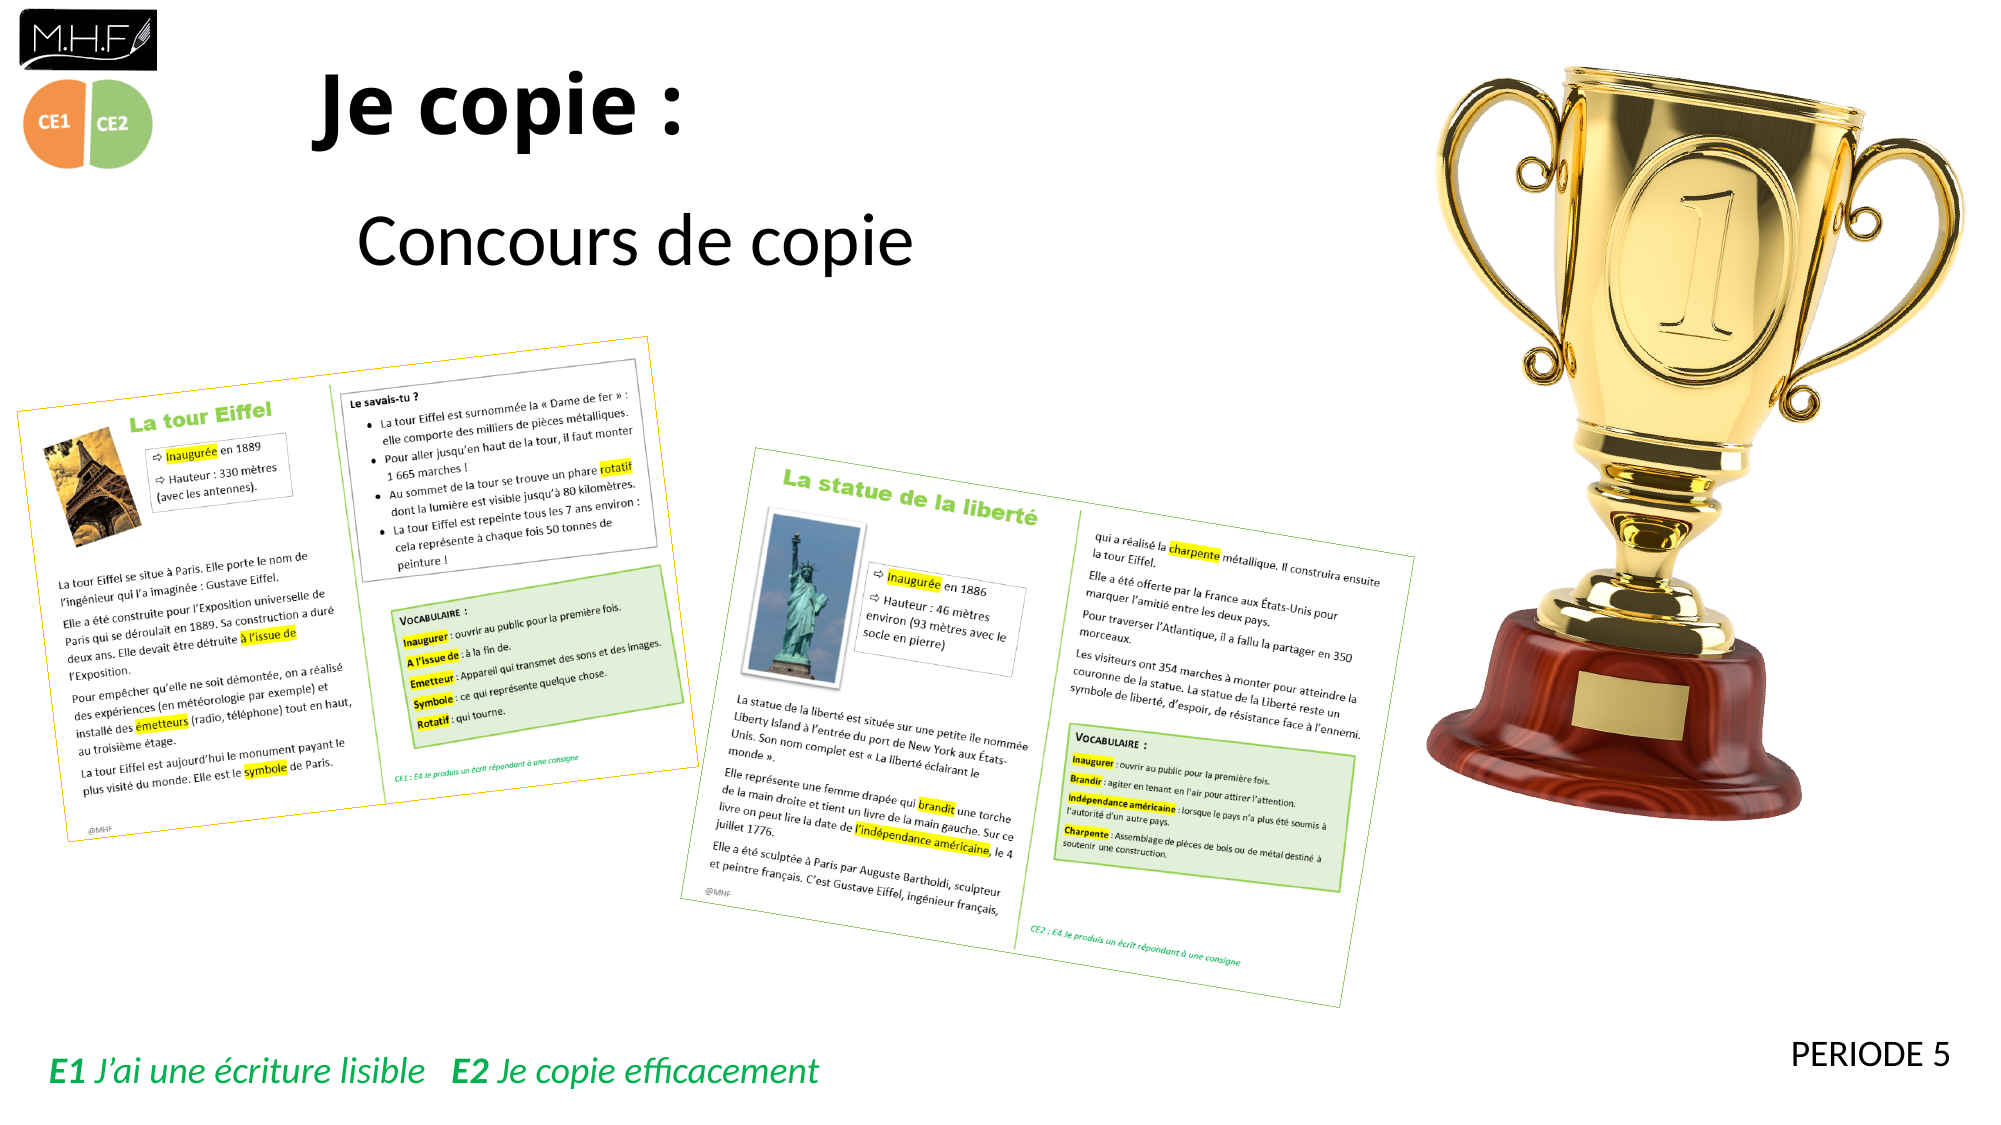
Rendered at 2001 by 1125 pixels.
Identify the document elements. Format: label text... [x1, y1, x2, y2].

text_box Concours de copie [342, 182, 969, 423]
picture [682, 0, 2000, 1007]
text_box E1 J’ai une écriture lisible E2 Je copie efficacement [33, 1038, 973, 1125]
text_box Je copie : [303, 7, 1290, 208]
text_box PERIODE 5 [1362, 1021, 1967, 1082]
picture [1, 7, 177, 207]
picture [19, 337, 698, 841]
